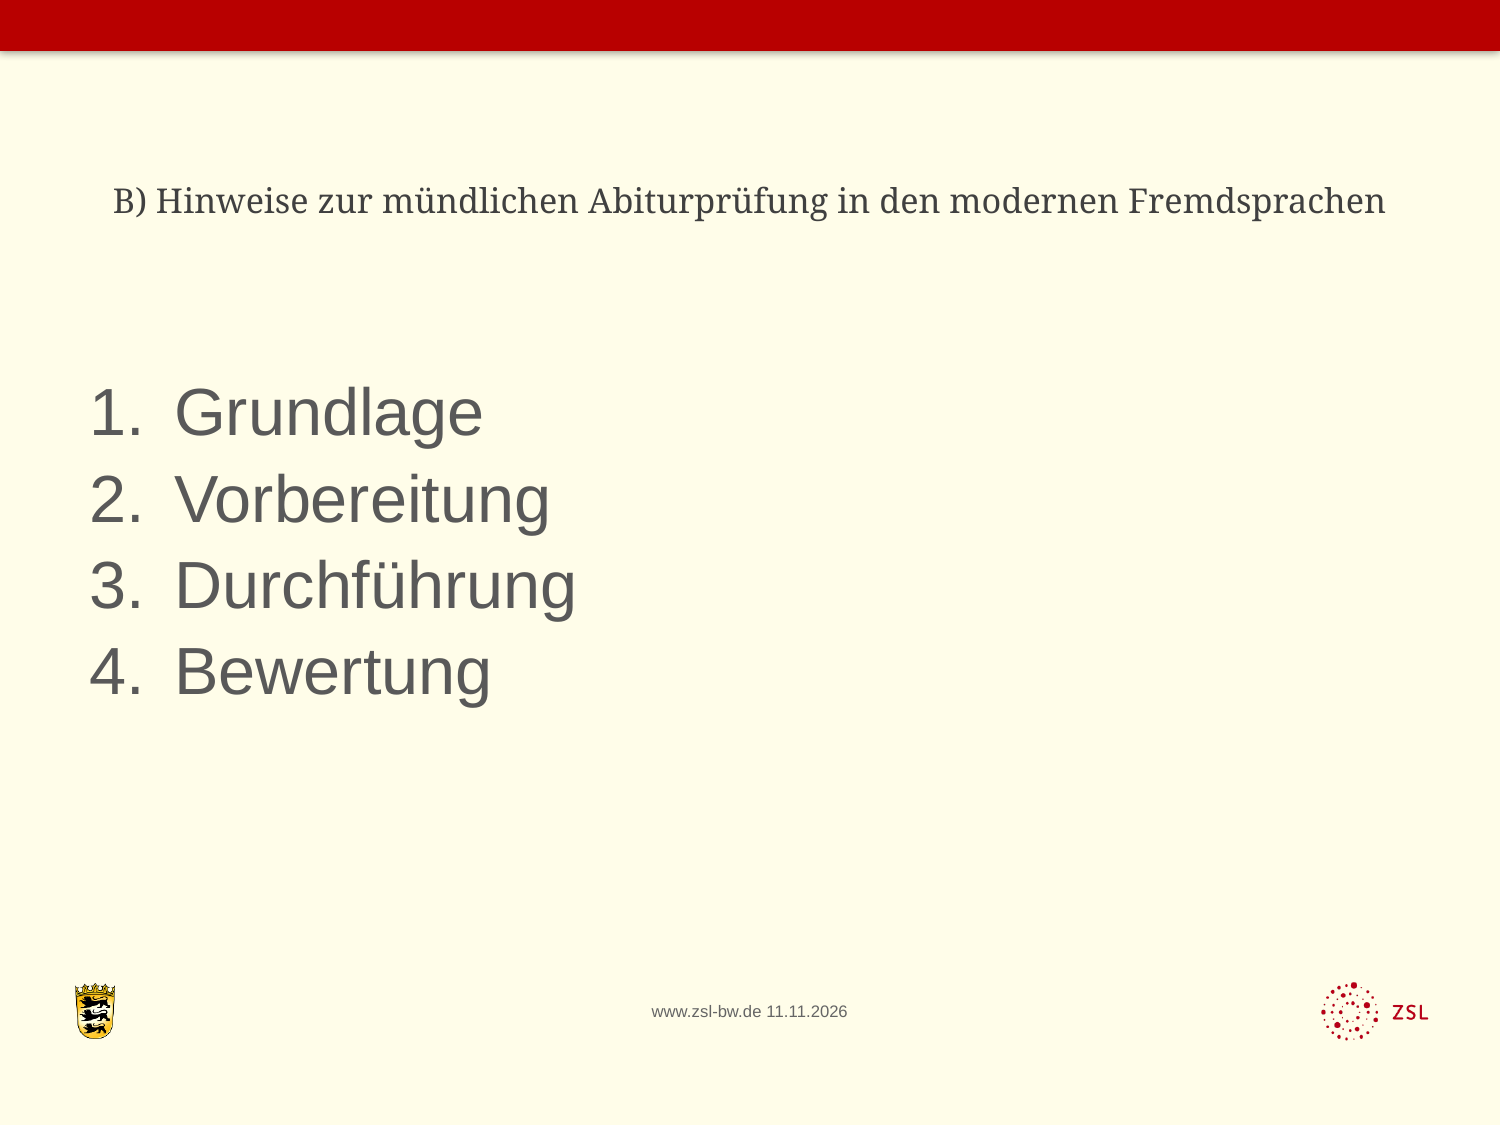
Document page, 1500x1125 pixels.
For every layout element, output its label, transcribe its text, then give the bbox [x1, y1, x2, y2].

title B) Hinweise zur mündlichen Abiturprüfung in den modernen Fremdsprachen [75, 113, 1425, 289]
picture [73, 981, 117, 1041]
list Grundlage Vorbereitung Durchführung Bewertung [75, 361, 1425, 965]
picture [1320, 981, 1429, 1041]
